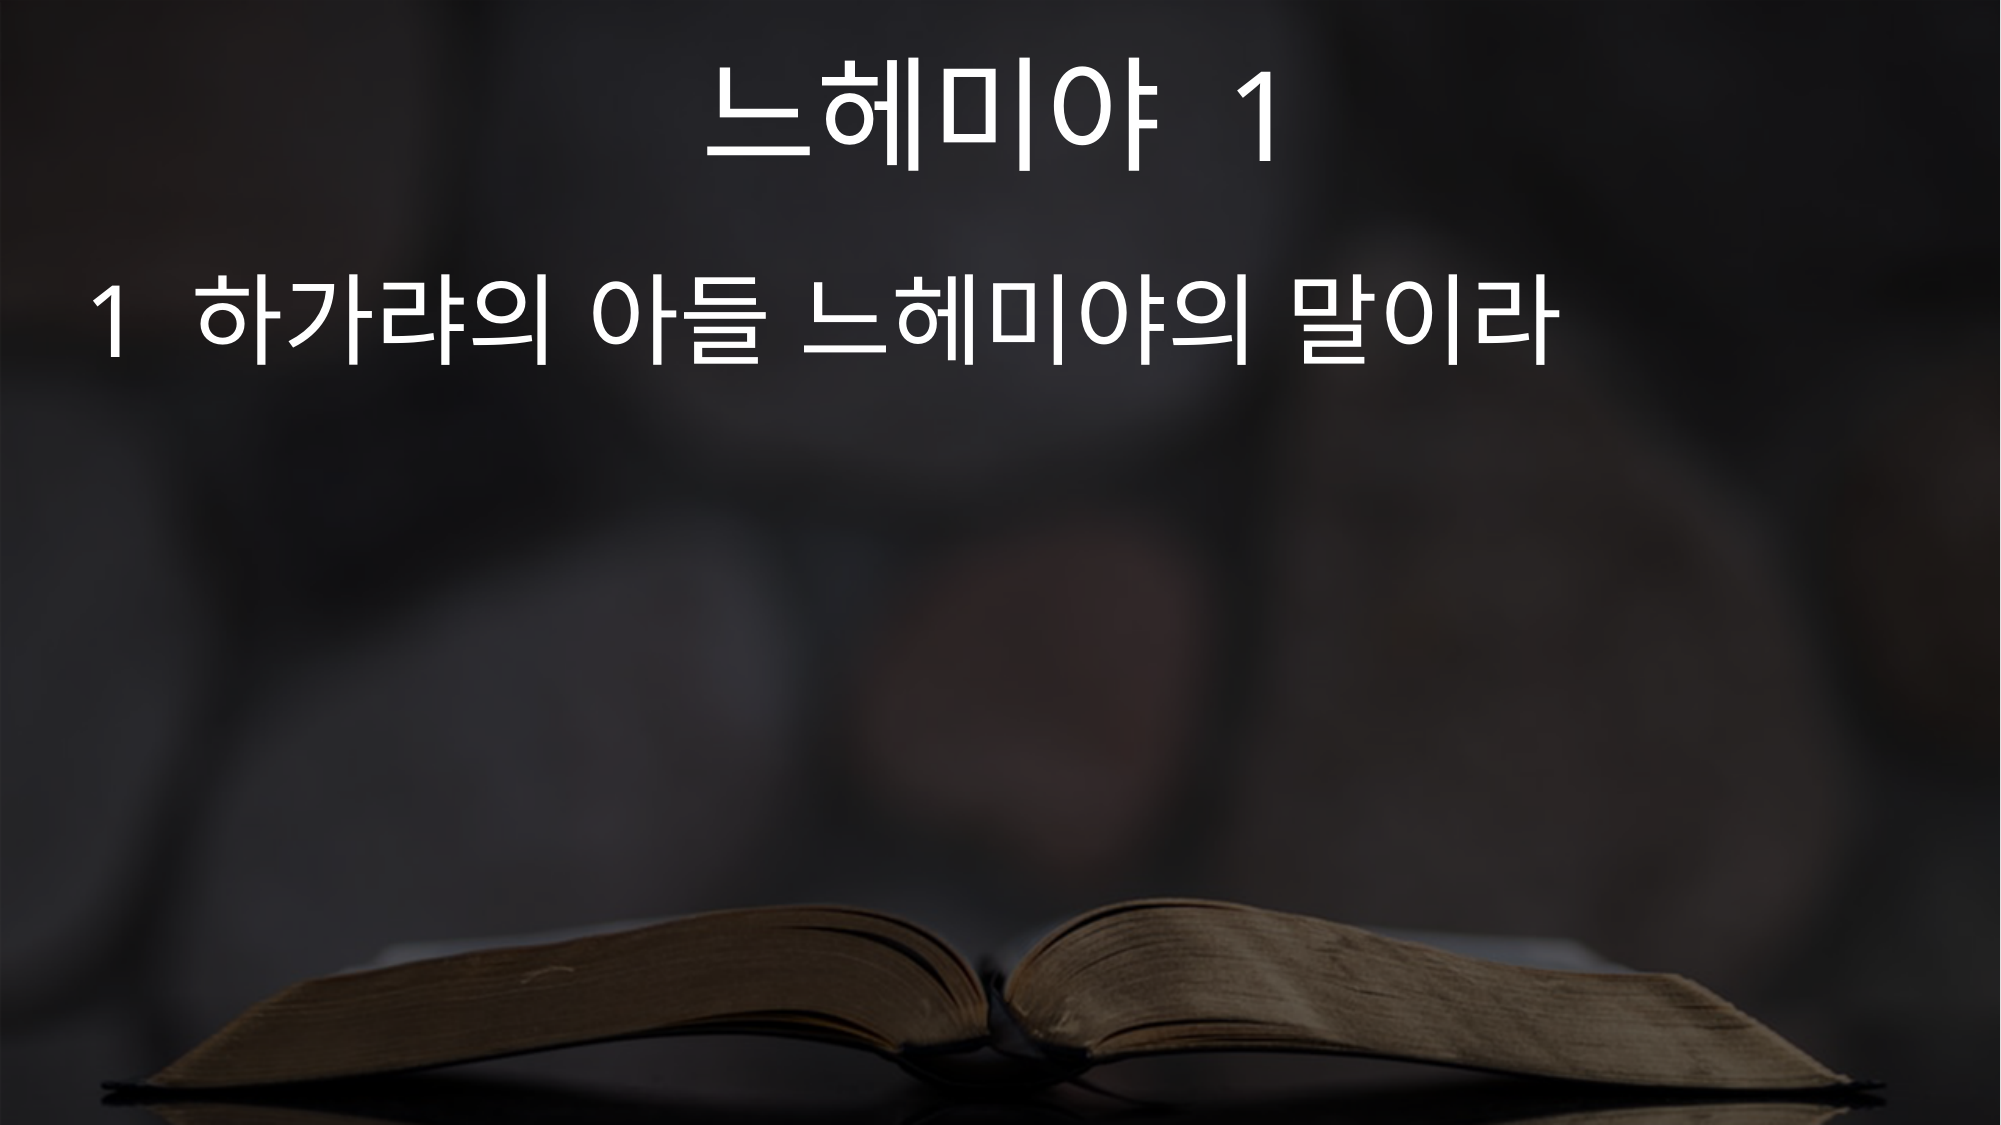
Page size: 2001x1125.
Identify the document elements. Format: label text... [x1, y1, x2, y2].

picture [0, 0, 2001, 1125]
list 1 하가랴의 아들 느헤미야의 말이라 [69, 263, 1953, 389]
footer 느헤미야 1 [0, 32, 2000, 192]
